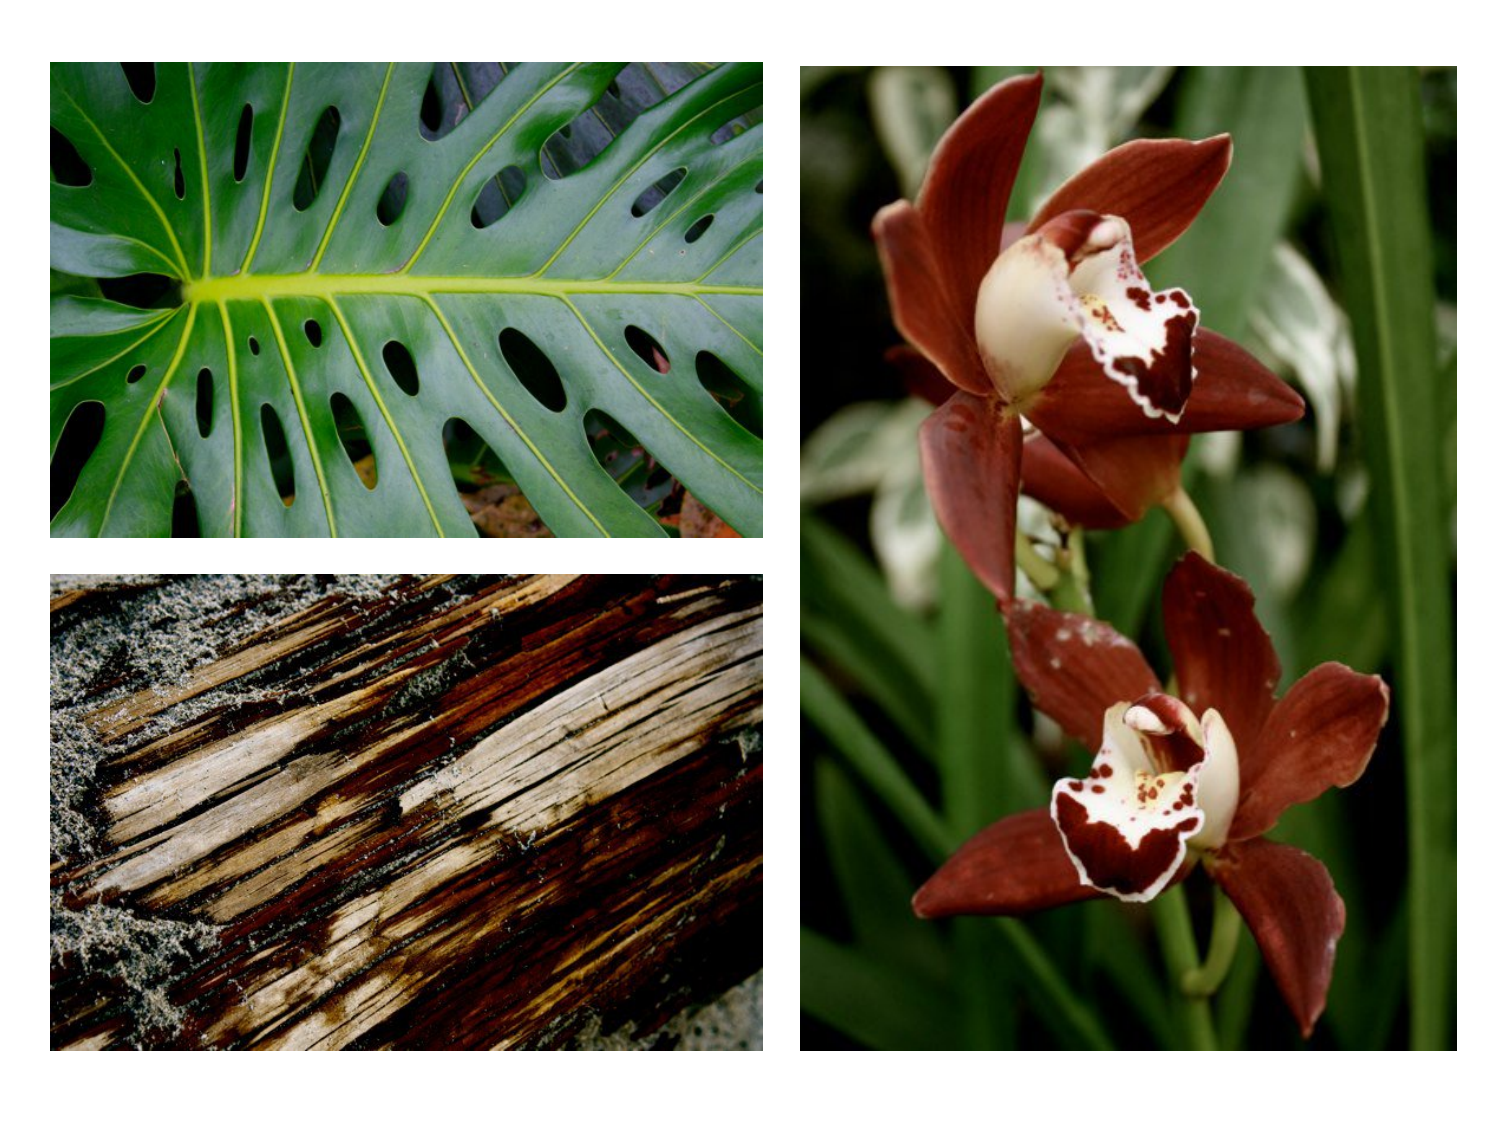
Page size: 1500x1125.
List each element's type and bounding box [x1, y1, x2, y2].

picture [49, 62, 763, 539]
picture [49, 574, 763, 1051]
picture [799, 65, 1457, 1051]
